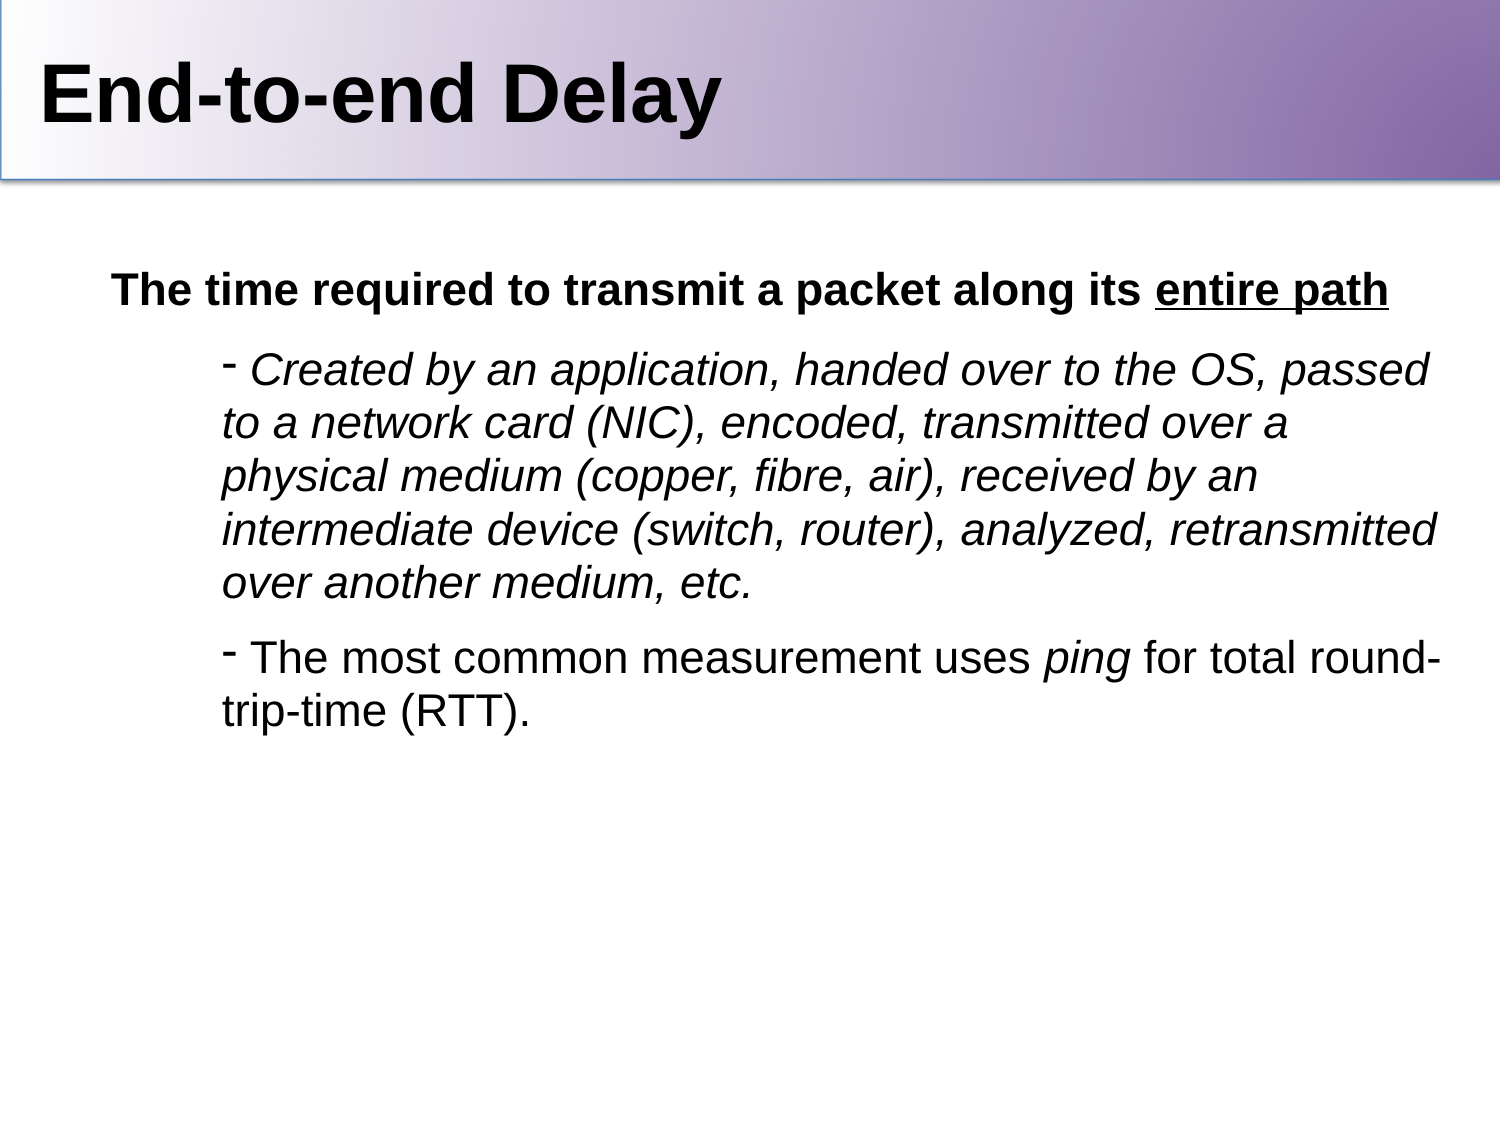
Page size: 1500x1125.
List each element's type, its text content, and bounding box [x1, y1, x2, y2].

text_box The time required to transmit a packet along its entire path Created by an application, handed over to the OS, passed to a network card (NIC), encoded, transmitted over a physical medium (copper, fibre, air), received by an intermediate device (switch, router), analyzed, retransmitted over another medium, etc. The most common measurement uses ping for total round-trip-time (RTT). [94, 263, 1445, 1006]
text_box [0, 0, 1500, 193]
